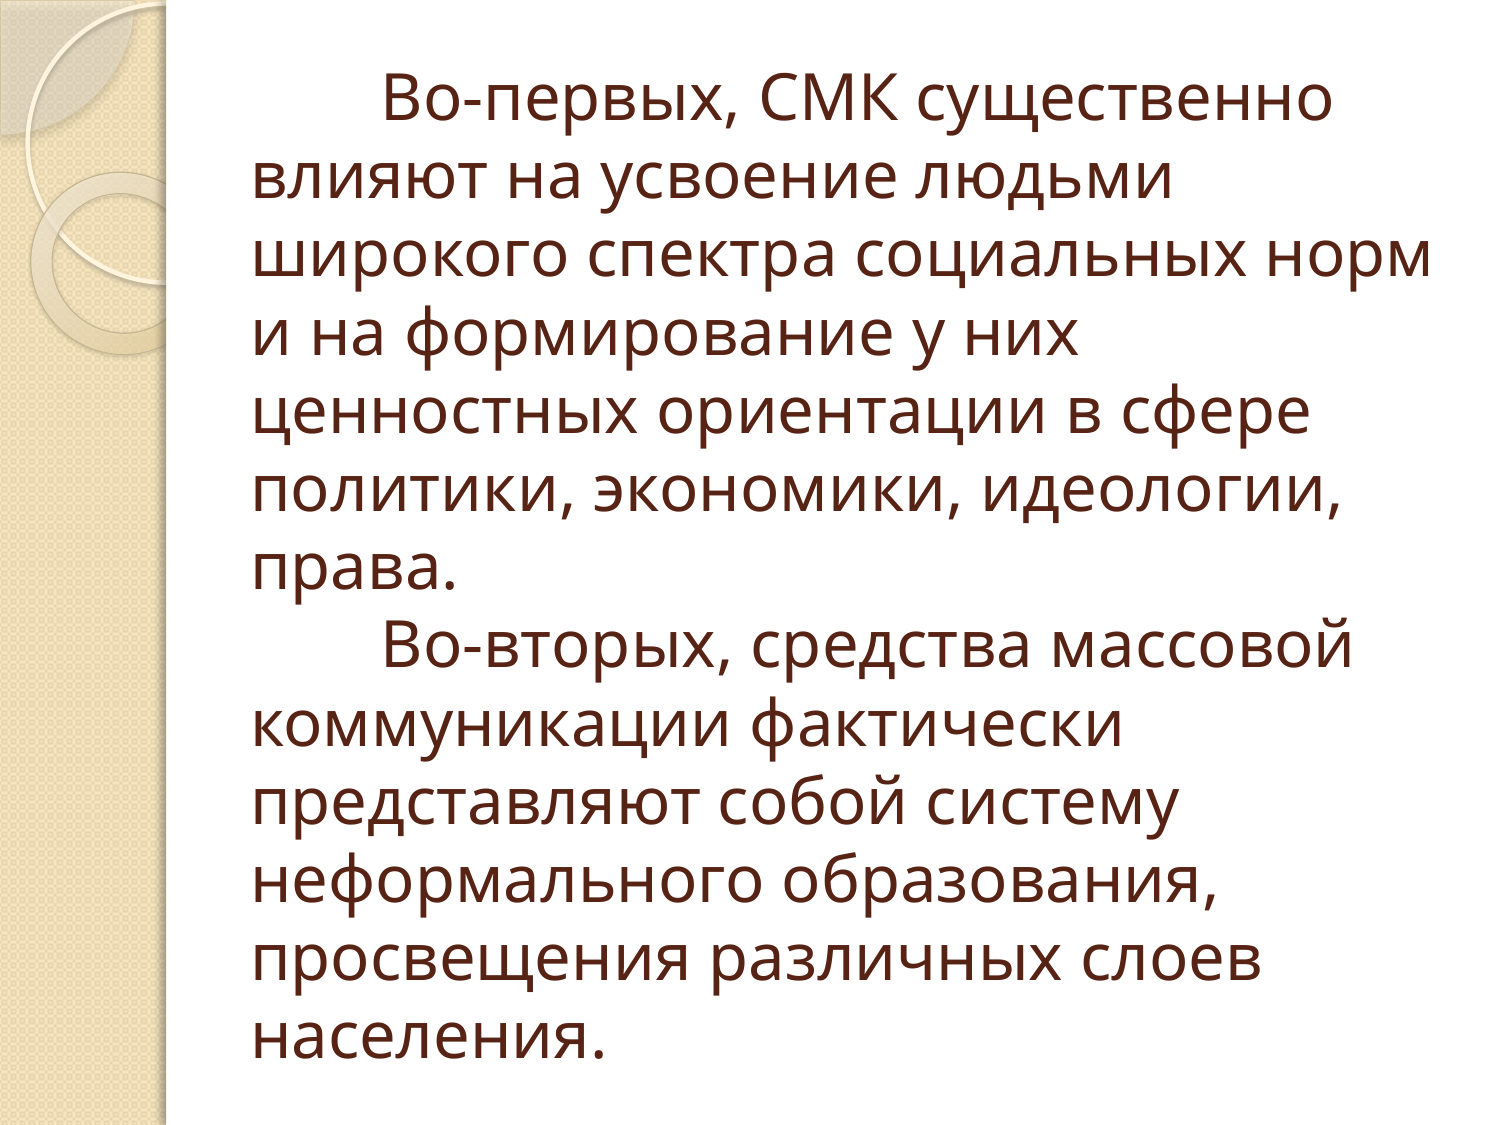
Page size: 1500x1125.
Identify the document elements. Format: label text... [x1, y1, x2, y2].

title Во-первых, СМК существенно влияют на усвоение людьми широкого спектра социальных норм и на формирование у них ценностных ориентации в сфере политики, экономики, идеологии, права. Во-вторых, средства массовой коммуникации фактически представляют собой систему неформального образования, просвещения различных слоев населения. [235, 45, 1466, 1083]
